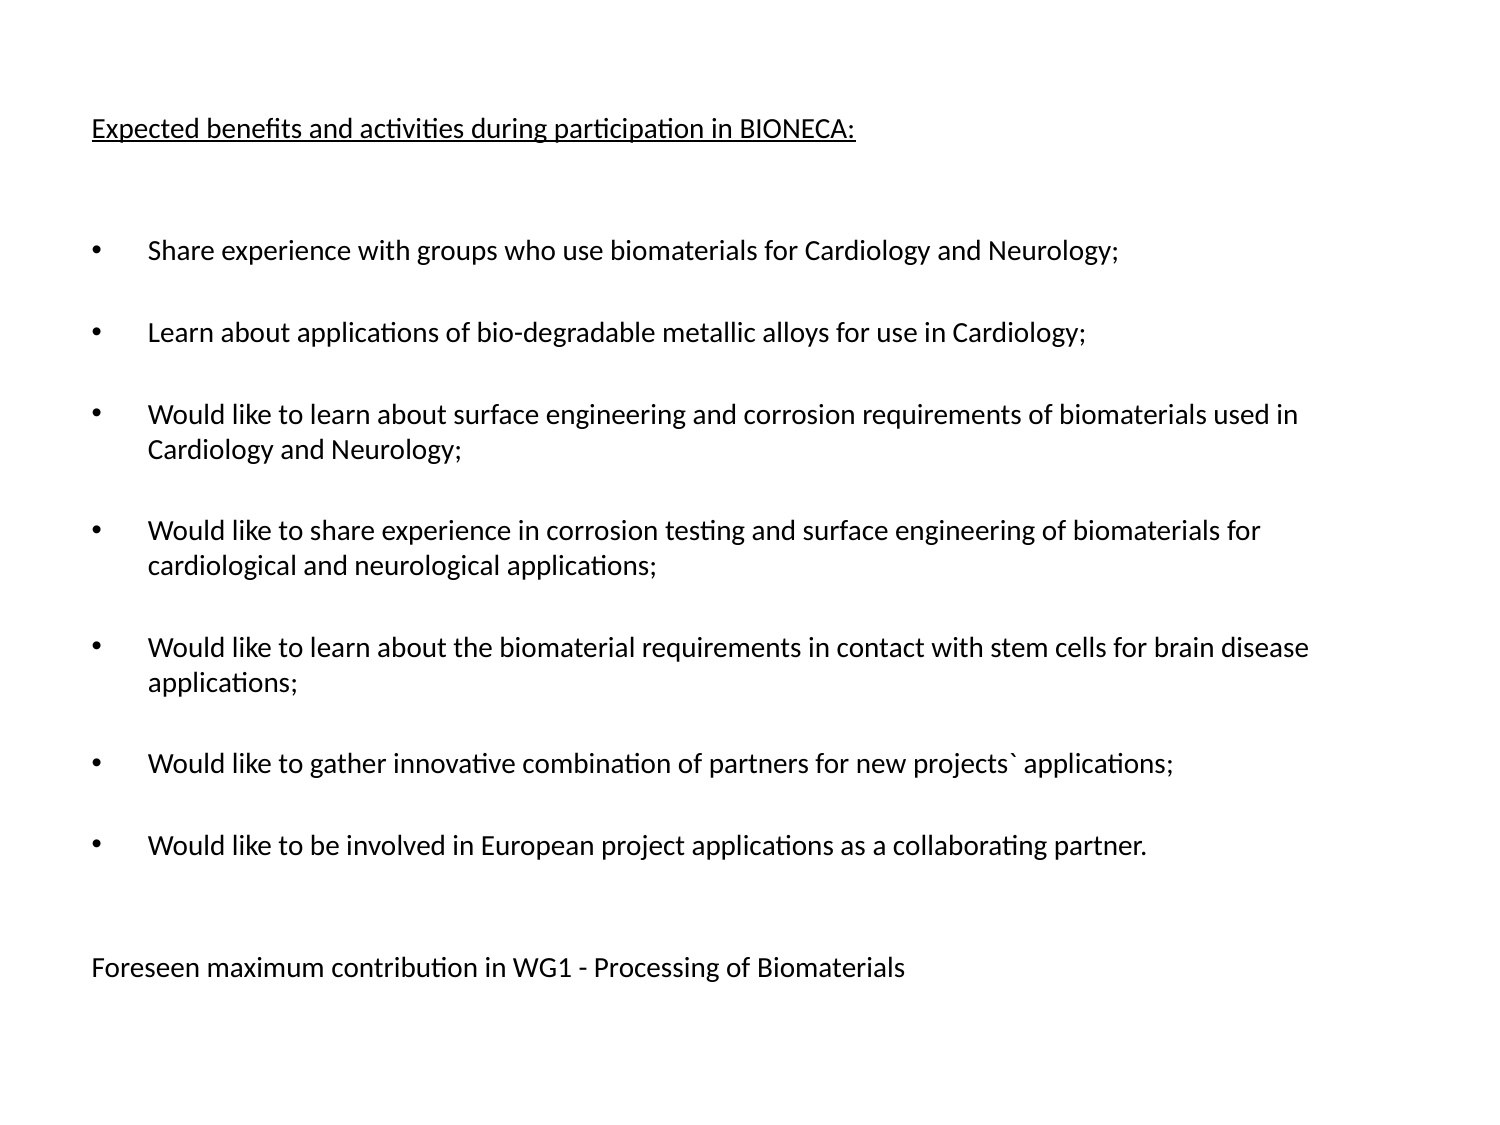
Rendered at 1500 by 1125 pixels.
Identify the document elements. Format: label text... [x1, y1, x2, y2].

list Expected benefits and activities during participation in BIONECA: Share experience with groups who use biomaterials for Cardiology and Neurology; Learn about applications of bio-degradable metallic alloys for use in Cardiology; Would like to learn about surface engineering and corrosion requirements of biomaterials used in Cardiology and Neurology; Would like to share experience in corrosion testing and surface engineering of biomaterials for cardiological and neurological applications; Would like to learn about the biomaterial requirements in contact with stem cells for brain disease applications; Would like to gather innovative combination of partners for new projects` applications; Would like to be involved in European project applications as a collaborating partner. Foreseen maximum contribution in WG1 - Processing of Biomaterials [76, 101, 1427, 1059]
